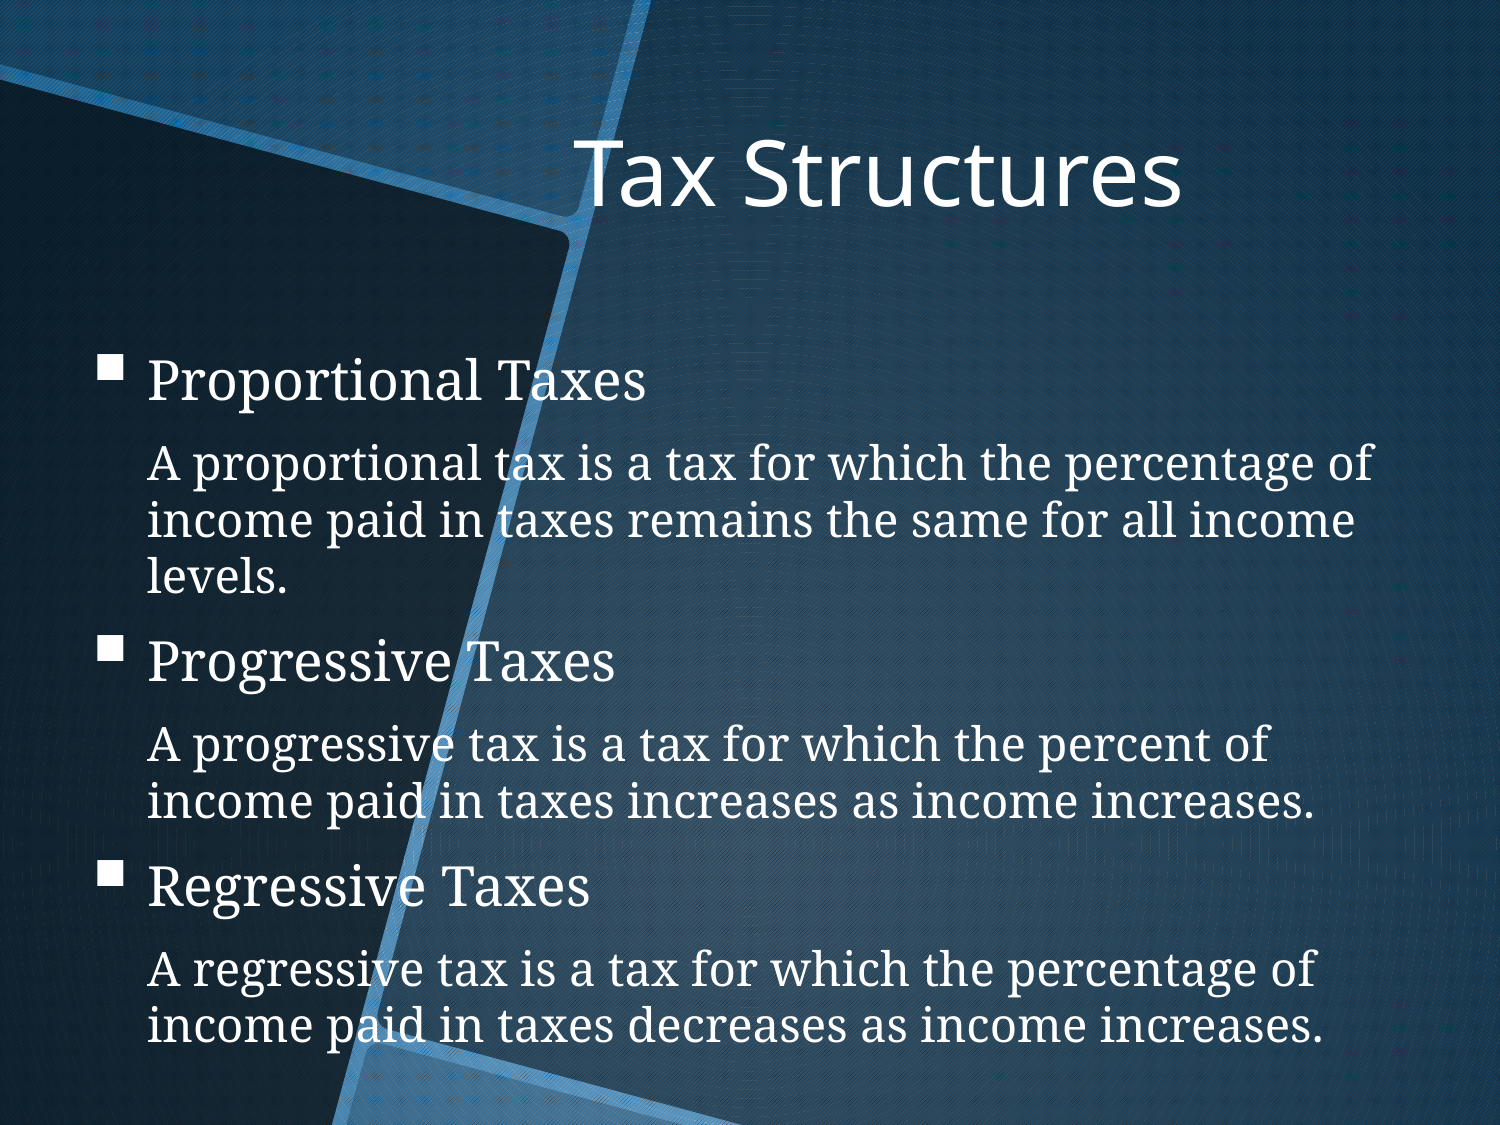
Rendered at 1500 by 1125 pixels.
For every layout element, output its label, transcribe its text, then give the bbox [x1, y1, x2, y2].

title Tax Structures [75, 45, 1200, 233]
list Proportional Taxes A proportional tax is a tax for which the percentage of income paid in taxes remains the same for all income levels. Progressive Taxes A progressive tax is a tax for which the percent of income paid in taxes increases as income increases. Regressive Taxes A regressive tax is a tax for which the percentage of income paid in taxes decreases as income increases. [75, 337, 1425, 1063]
